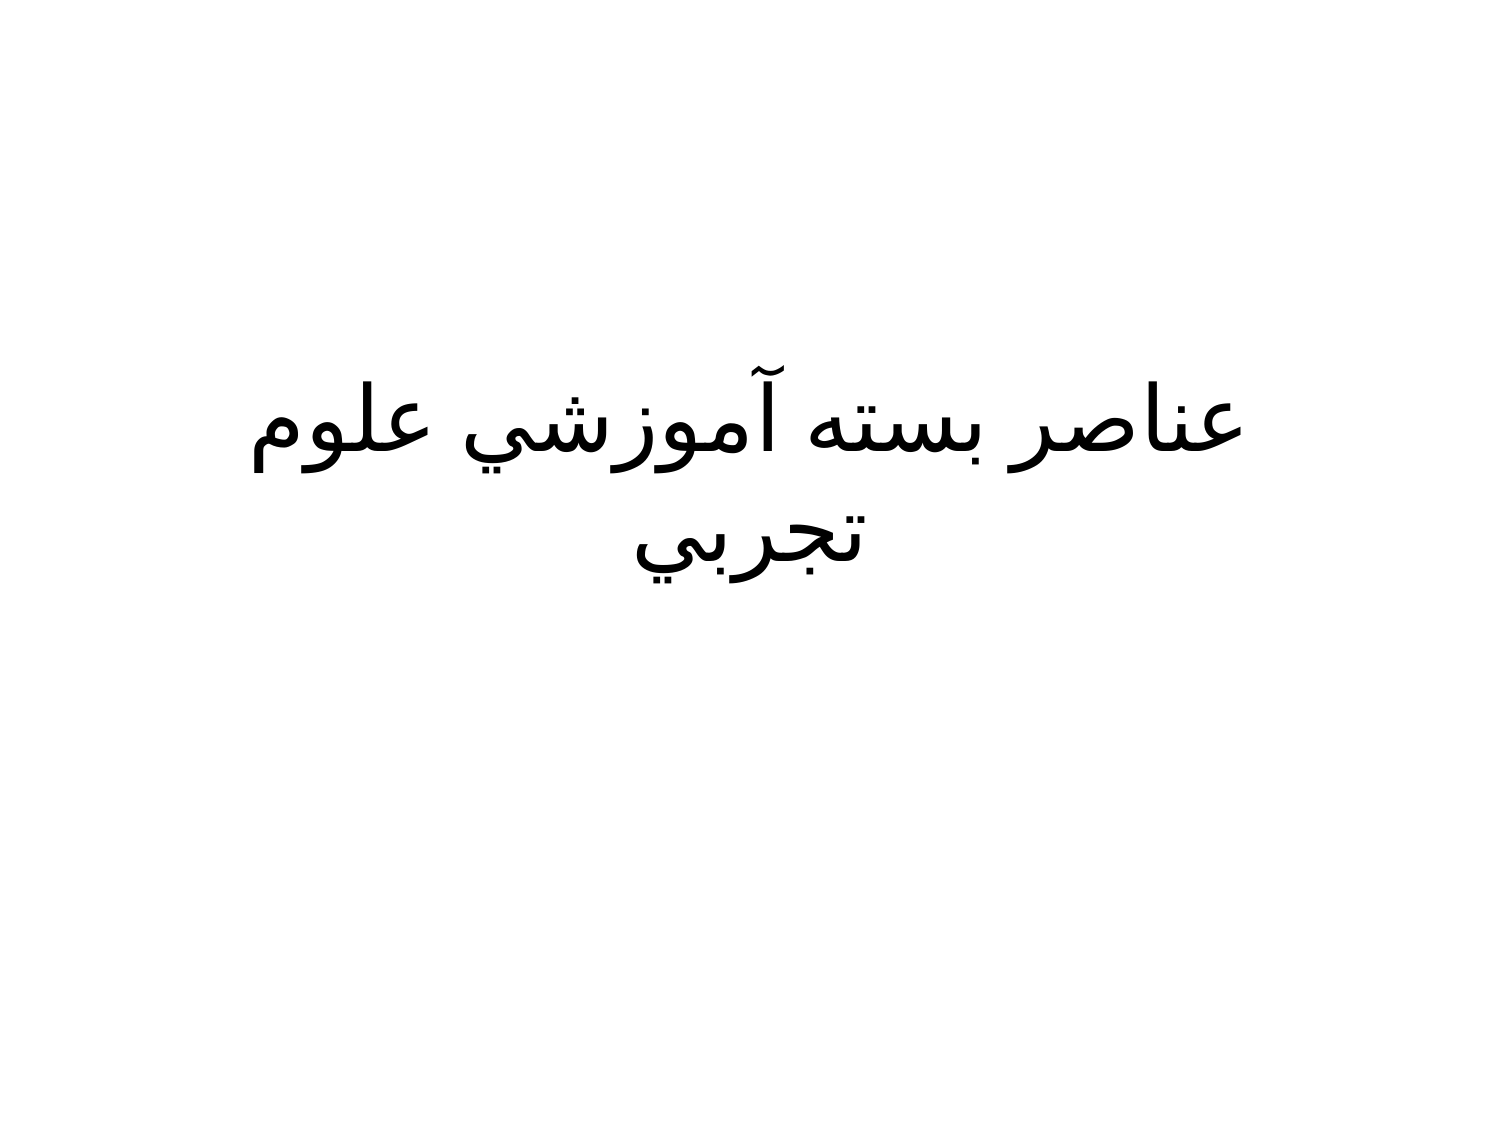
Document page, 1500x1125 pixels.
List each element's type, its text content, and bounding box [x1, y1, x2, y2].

title عناصر بسته آموزشي علوم تجربي [112, 349, 1388, 591]
